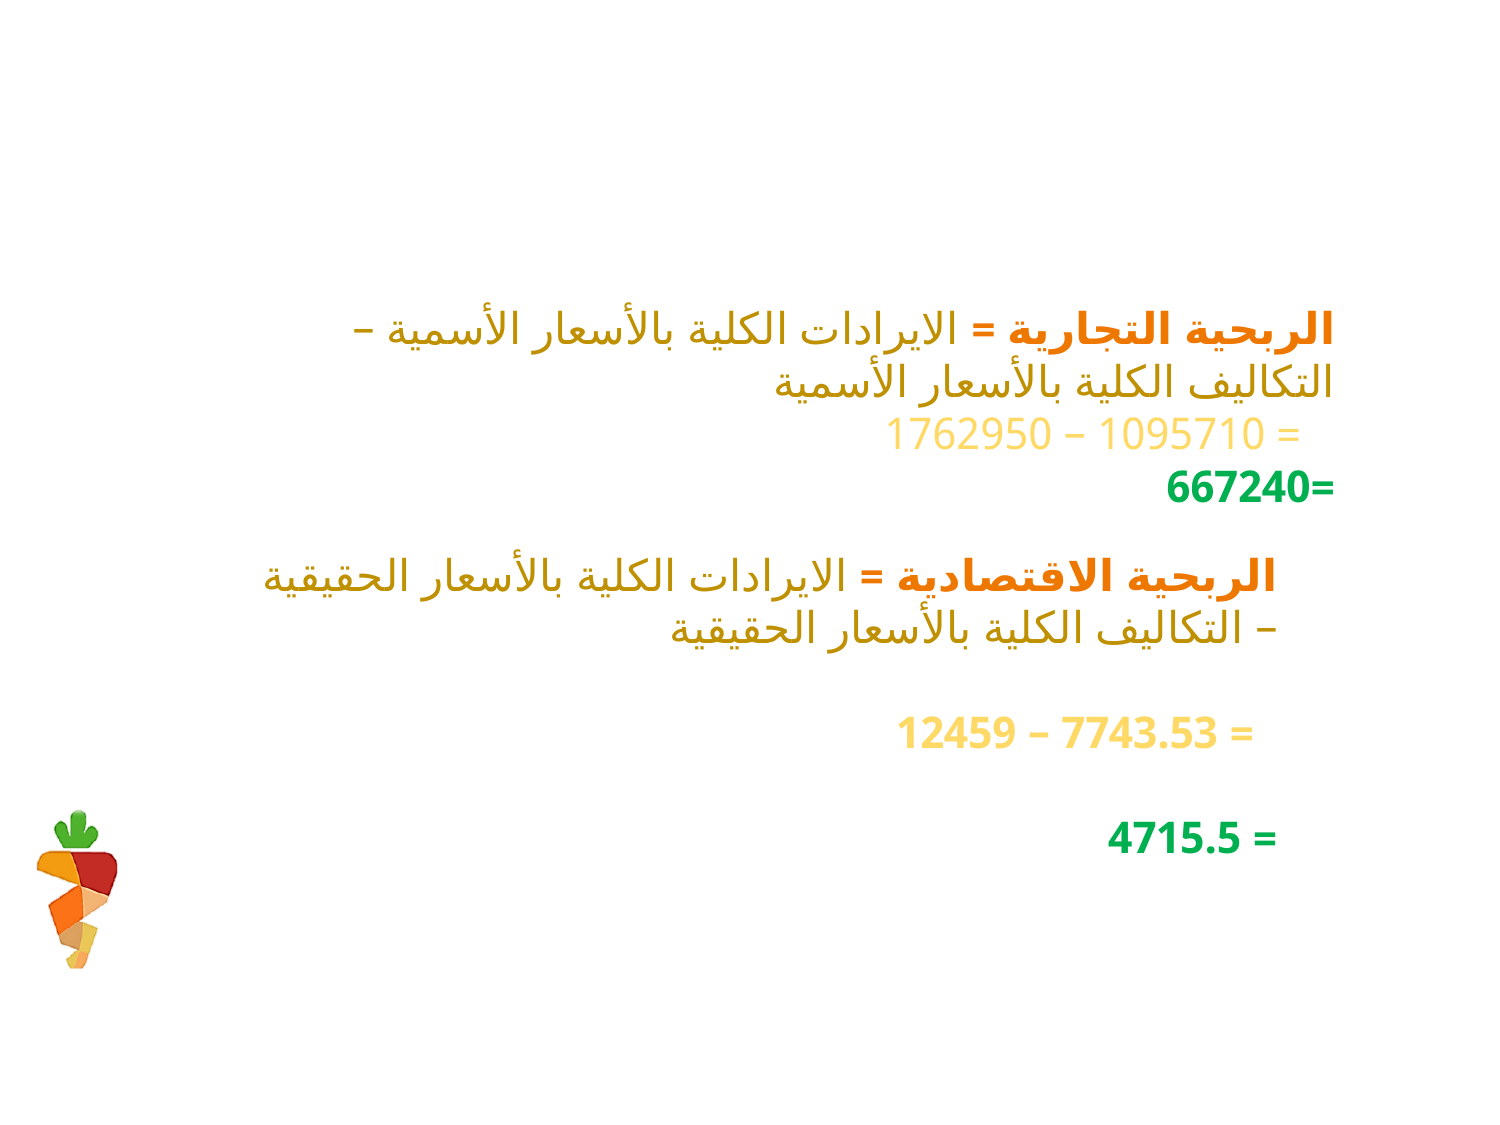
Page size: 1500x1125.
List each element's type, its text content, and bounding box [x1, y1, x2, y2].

text_box الربحية الاقتصادية = الايرادات الكلية بالأسعار الحقيقية – التكاليف الكلية بالأسعار الحقيقية = 7743.53 – 12459 = 4715.5 [223, 540, 1293, 870]
text_box الربحية التجارية = الايرادات الكلية بالأسعار الأسمية – التكاليف الكلية بالأسعار الأسمية = 1095710 – 1762950 =667240 [304, 293, 1350, 571]
picture [31, 807, 122, 969]
